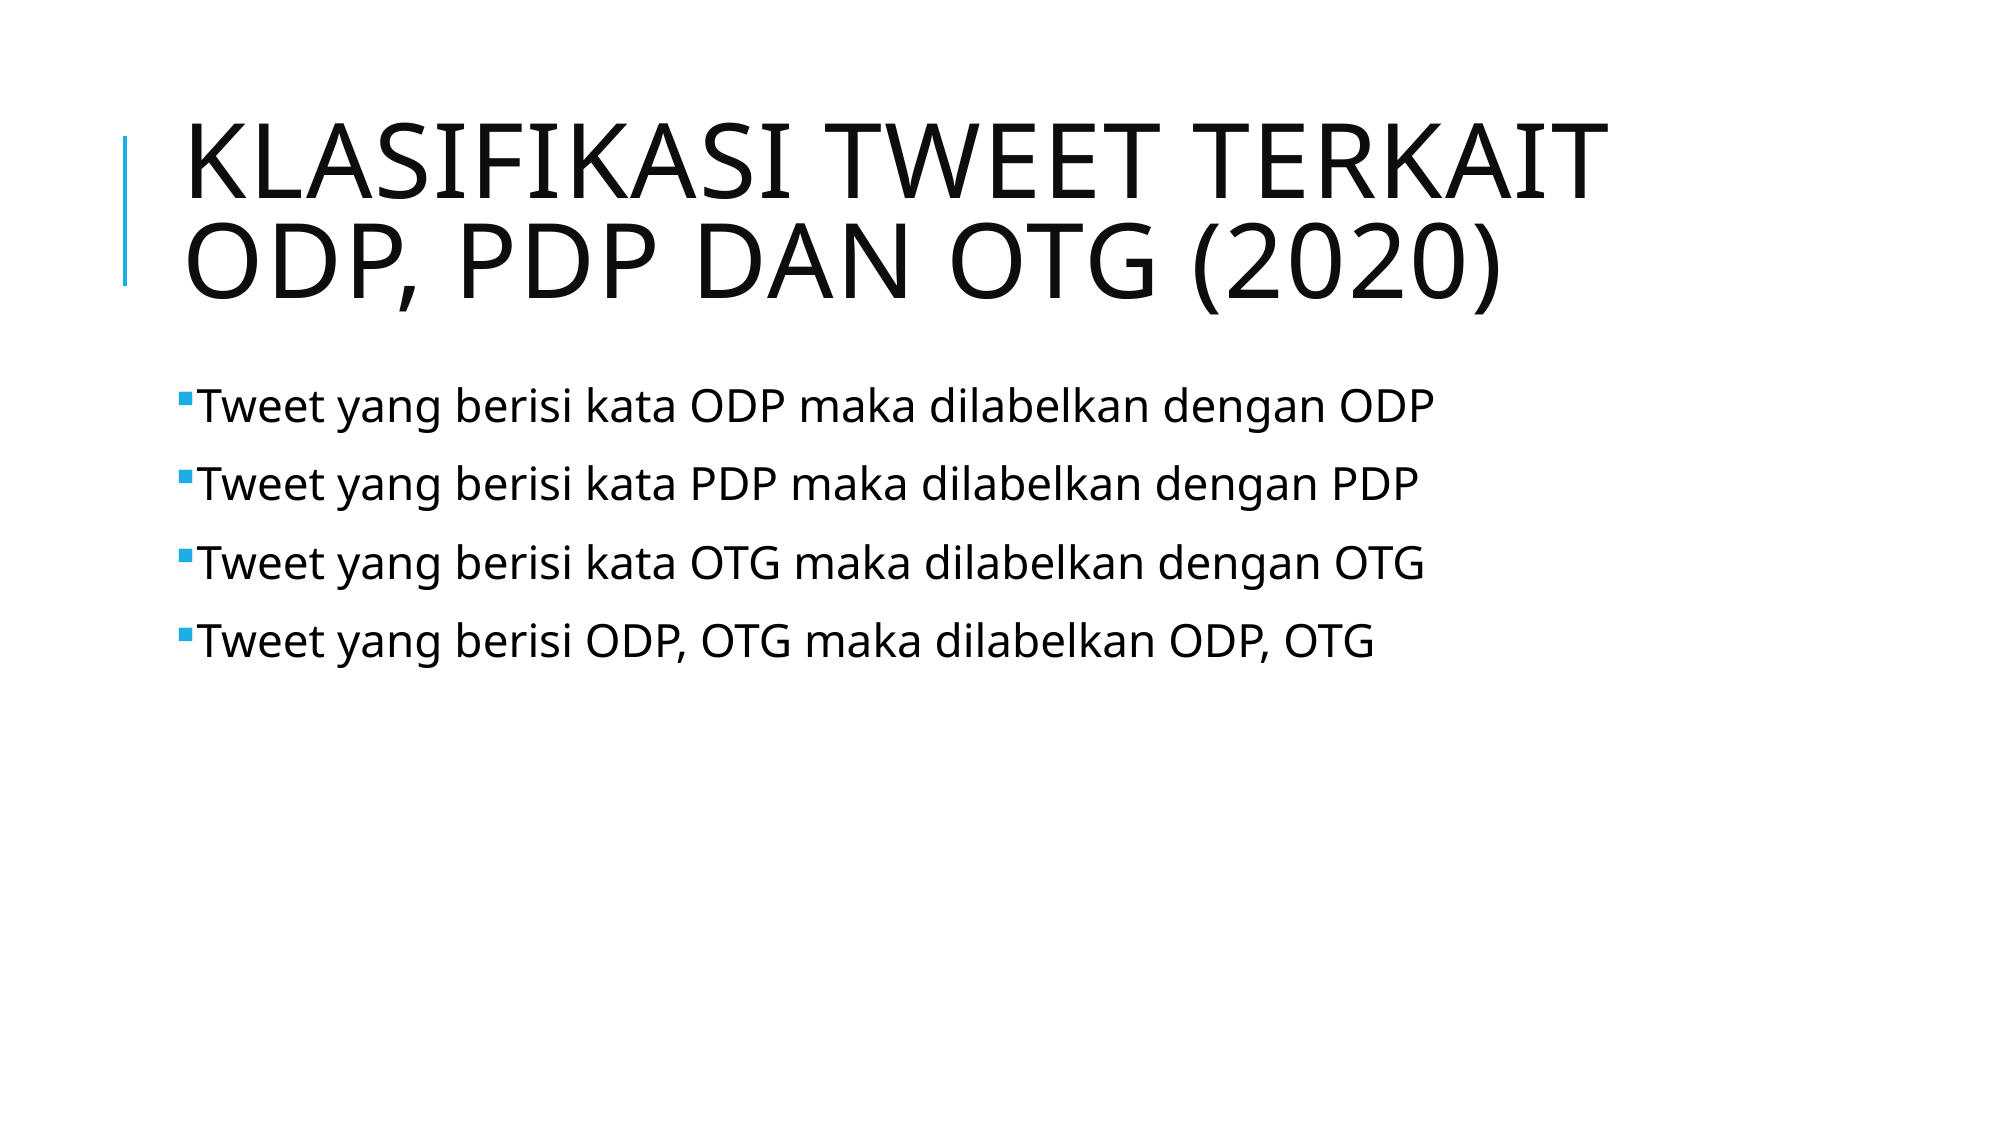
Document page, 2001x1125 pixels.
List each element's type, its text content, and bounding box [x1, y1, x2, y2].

title Klasifikasi Tweet terkait odp, pdp dan otg (2020) [168, 96, 1763, 342]
list Tweet yang berisi kata ODP maka dilabelkan dengan ODP Tweet yang berisi kata PDP maka dilabelkan dengan PDP Tweet yang berisi kata OTG maka dilabelkan dengan OTG Tweet yang berisi ODP, OTG maka dilabelkan ODP, OTG [168, 375, 1763, 1035]
